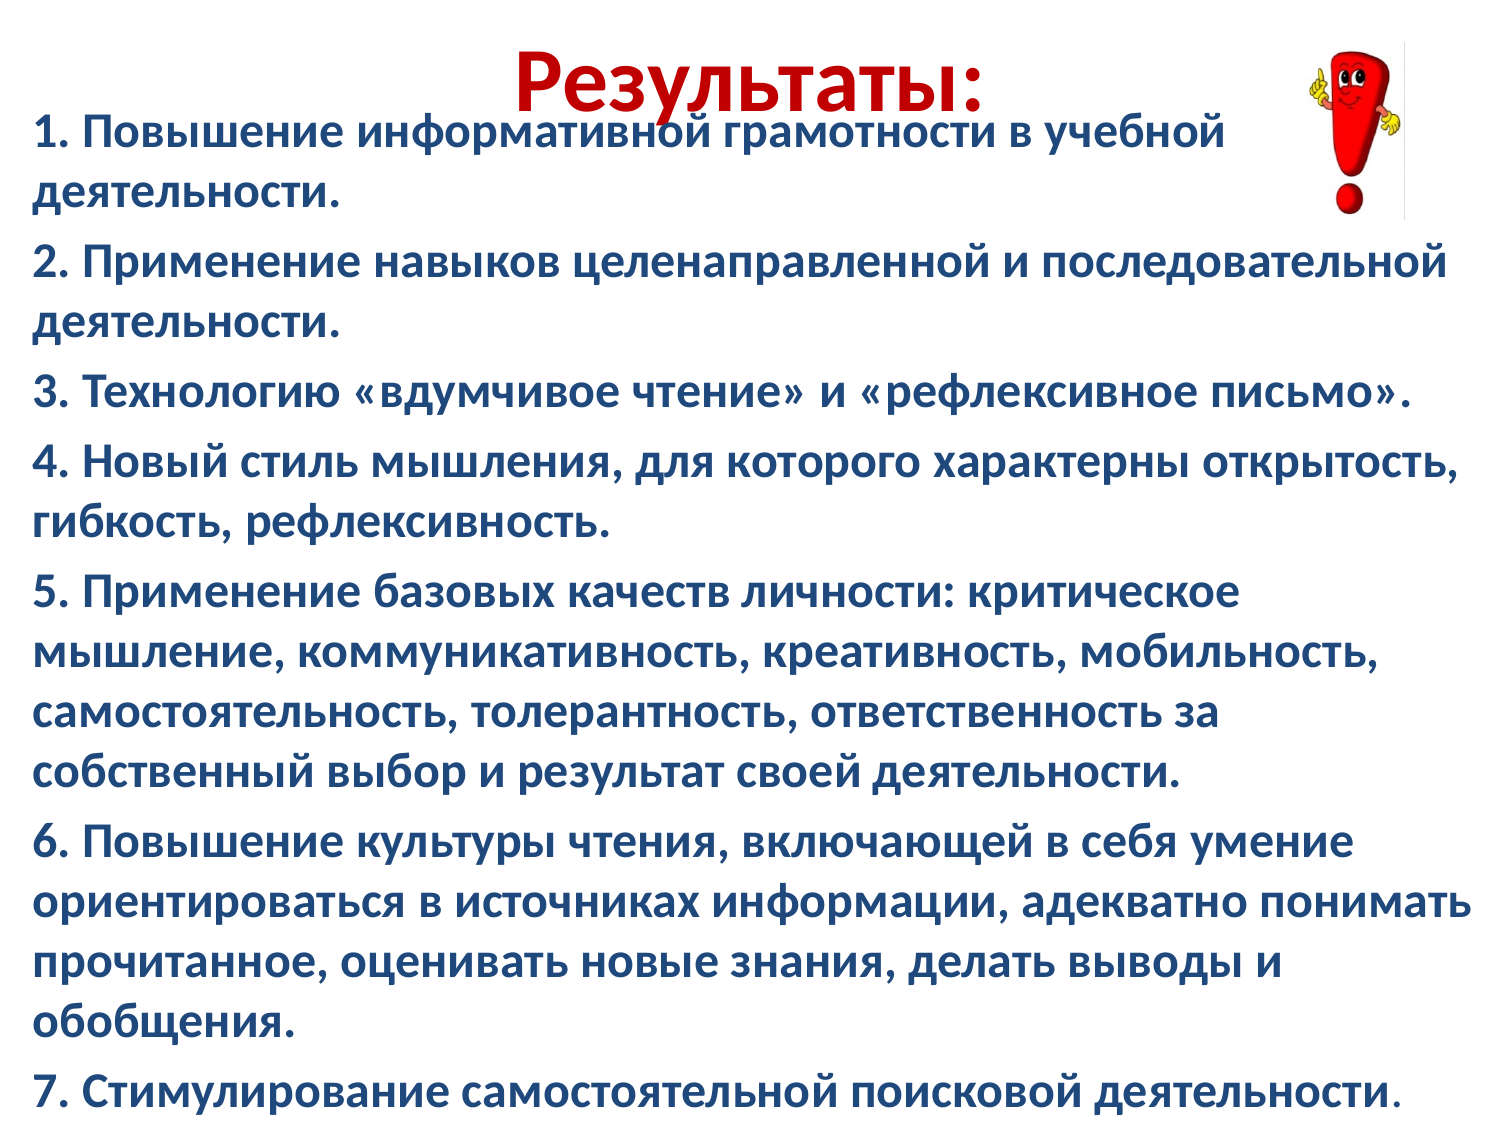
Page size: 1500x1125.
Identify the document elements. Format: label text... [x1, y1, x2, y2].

title Результаты: [75, 0, 1425, 90]
picture [1304, 42, 1405, 221]
list 1. Повышение информативной грамотности в учебной деятельности. 2. Применение навыков целенаправленной и последовательной деятельности. 3. Технологию «вдумчивое чтение» и «рефлексивное письмо». 4. Новый стиль мышления, для которого характерны открытость, гибкость, рефлексивность. 5. Применение базовых качеств личности: критическое мышление, коммуникативность, креативность, мобильность, самостоятельность, толерантность, ответственность за собственный выбор и результат своей деятельности. 6. Повышение культуры чтения, включающей в себя умение ориентироваться в источниках информации, адекватно понимать прочитанное, оценивать новые знания, делать выводы и обобщения. 7. Стимулирование самостоятельной поисковой деятельности. [17, 90, 1500, 1005]
